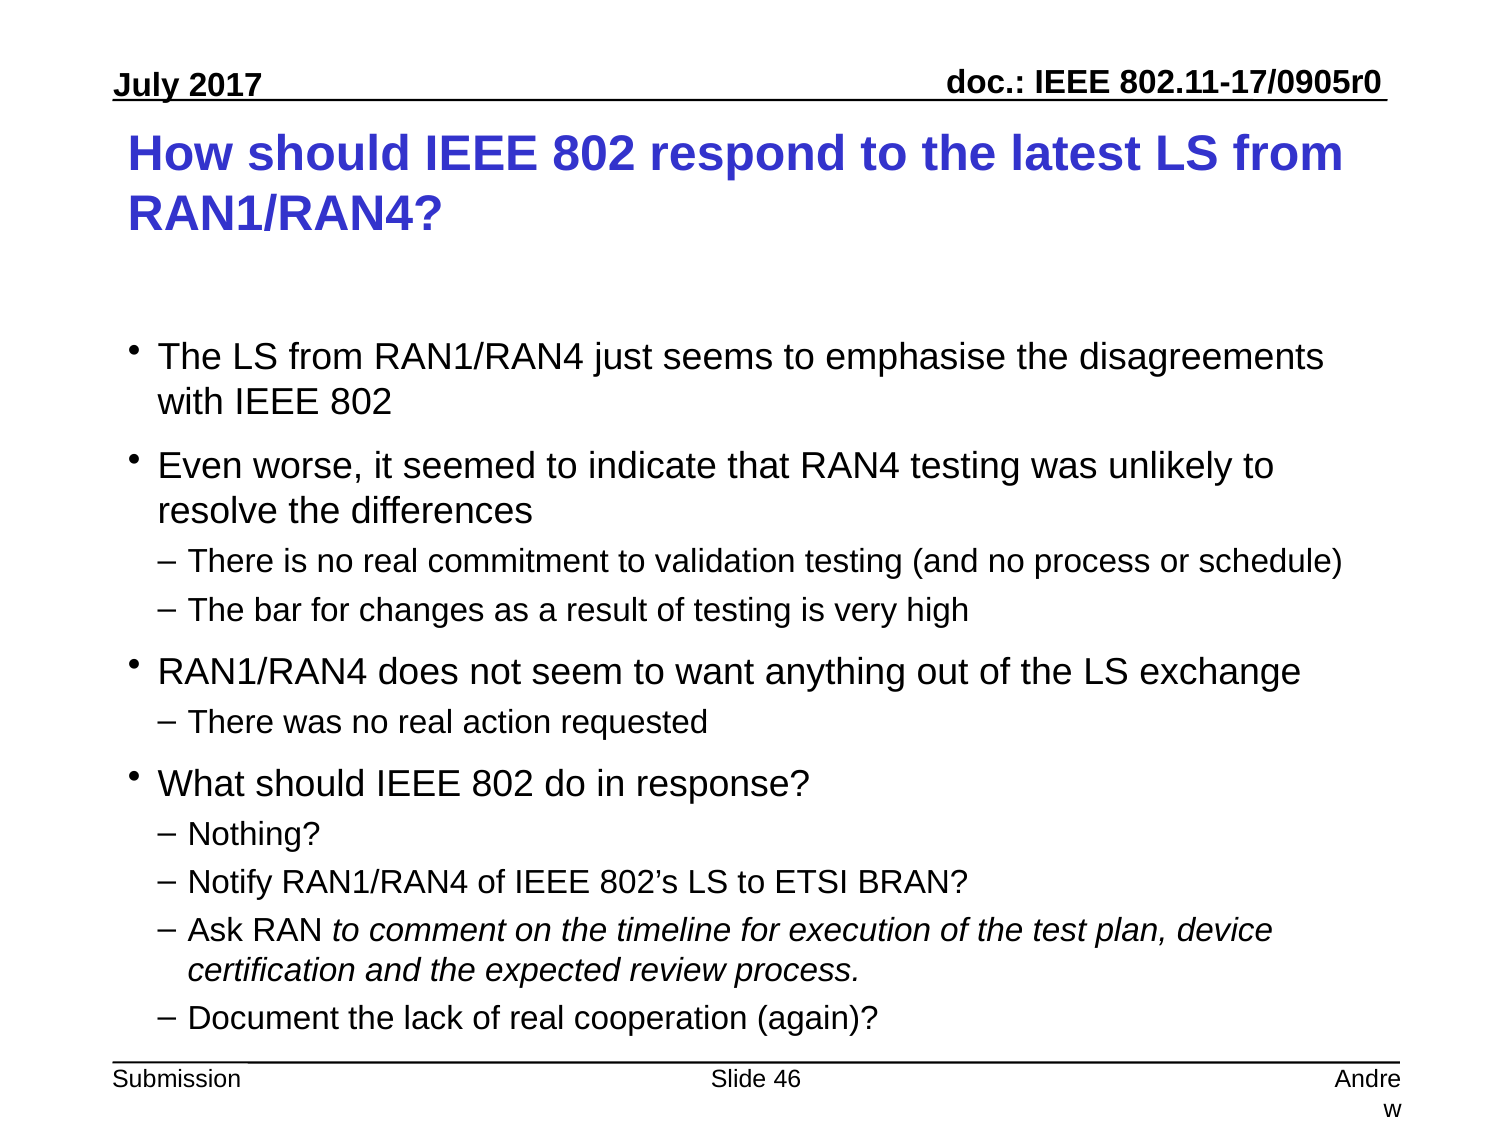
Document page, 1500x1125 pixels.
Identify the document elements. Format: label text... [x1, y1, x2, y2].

footer Andrew Myles, Cisco [1320, 1061, 1402, 1093]
list The LS from RAN1/RAN4 just seems to emphasise the disagreements with IEEE 802 Even worse, it seemed to indicate that RAN4 testing was unlikely to resolve the differences There is no real commitment to validation testing (and no process or schedule) The bar for changes as a result of testing is very high RAN1/RAN4 does not seem to want anything out of the LS exchange There was no real action requested What should IEEE 802 do in response? Nothing? Notify RAN1/RAN4 of IEEE 802’s LS to ETSI BRAN? Ask RAN to comment on the timeline for execution of the test plan, device certification and the expected review process. Document the lack of real cooperation (again)? [112, 324, 1388, 1000]
slide_number Slide 46 [709, 1061, 803, 1093]
title How should IEEE 802 respond to the latest LS from RAN1/RAN4? [112, 112, 1388, 288]
